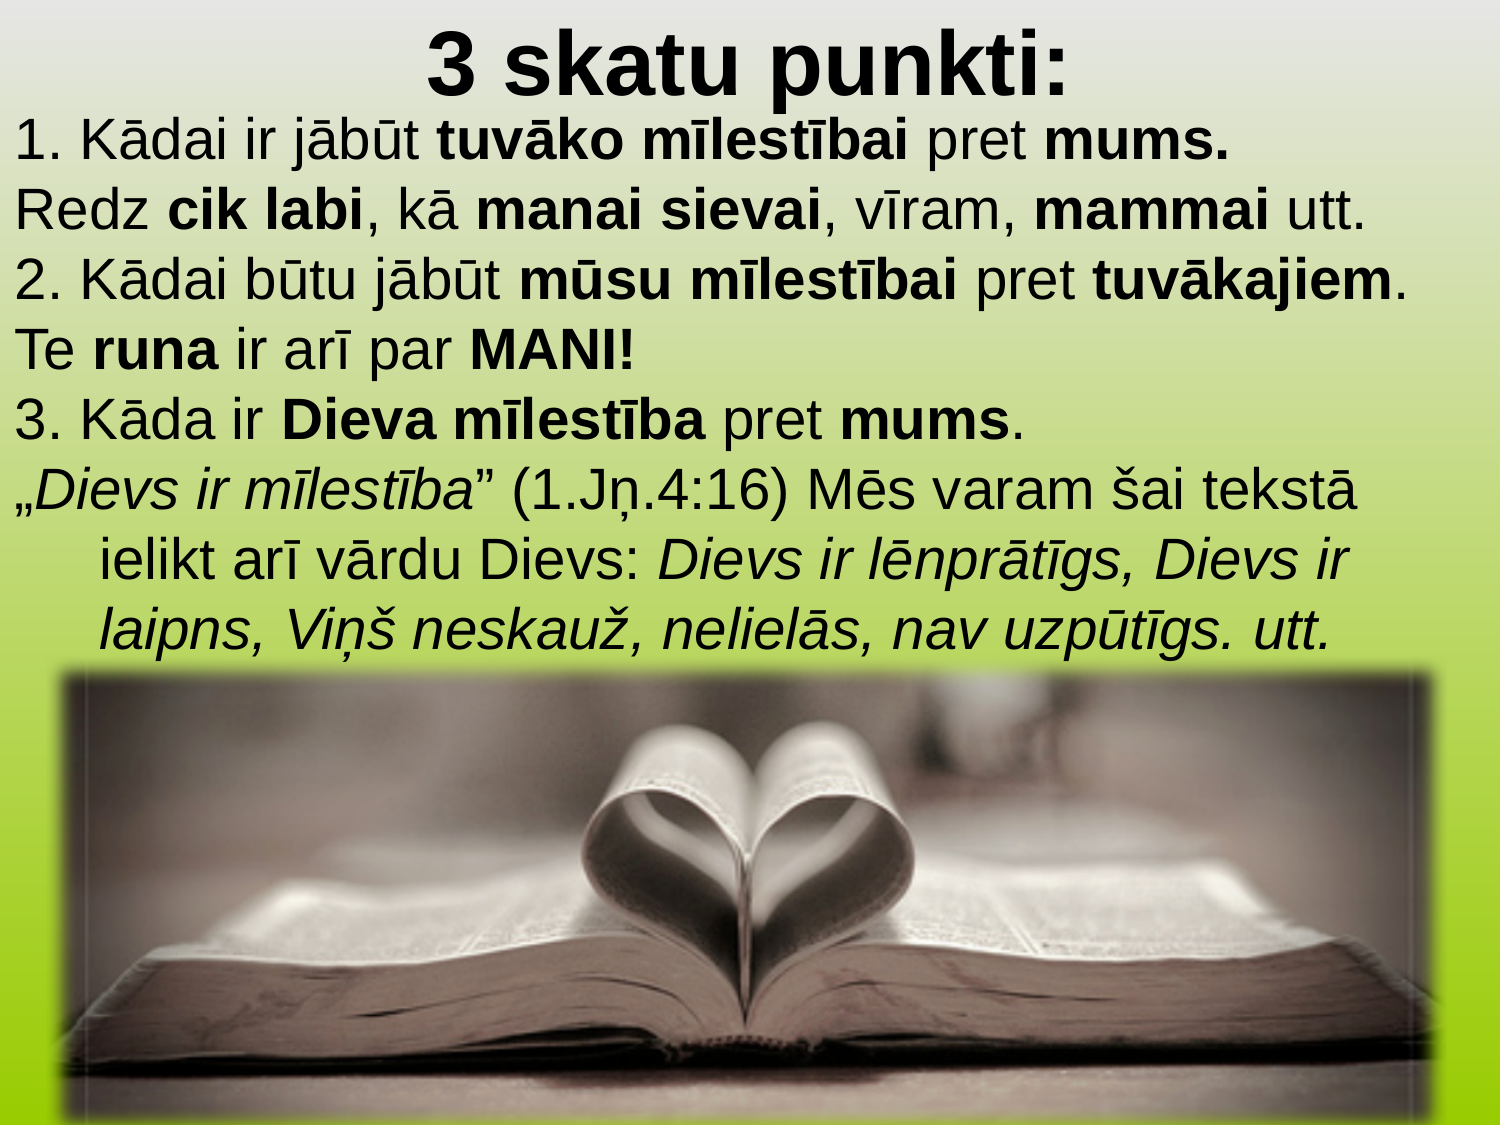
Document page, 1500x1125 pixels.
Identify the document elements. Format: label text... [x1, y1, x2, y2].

picture [46, 655, 1447, 1125]
text_box 1. Kādai ir jābūt tuvāko mīlestībai pret mums. Redz cik labi, kā manai sievai, vīram, mammai utt. 2. Kādai būtu jābūt mūsu mīlestībai pret tuvākajiem. Te runa ir arī par MANI! 3. Kāda ir Dieva mīlestība pret mums. „Dievs ir mīlestība” (1.Jņ.4:16) Mēs varam šai tekstā ielikt arī vārdu Dievs: Dievs ir lēnprātīgs, Dievs ir laipns, Viņš neskauž, nelielās, nav uzpūtīgs. utt. [0, 93, 1500, 669]
title 3 skatu punkti: [0, 0, 1500, 93]
